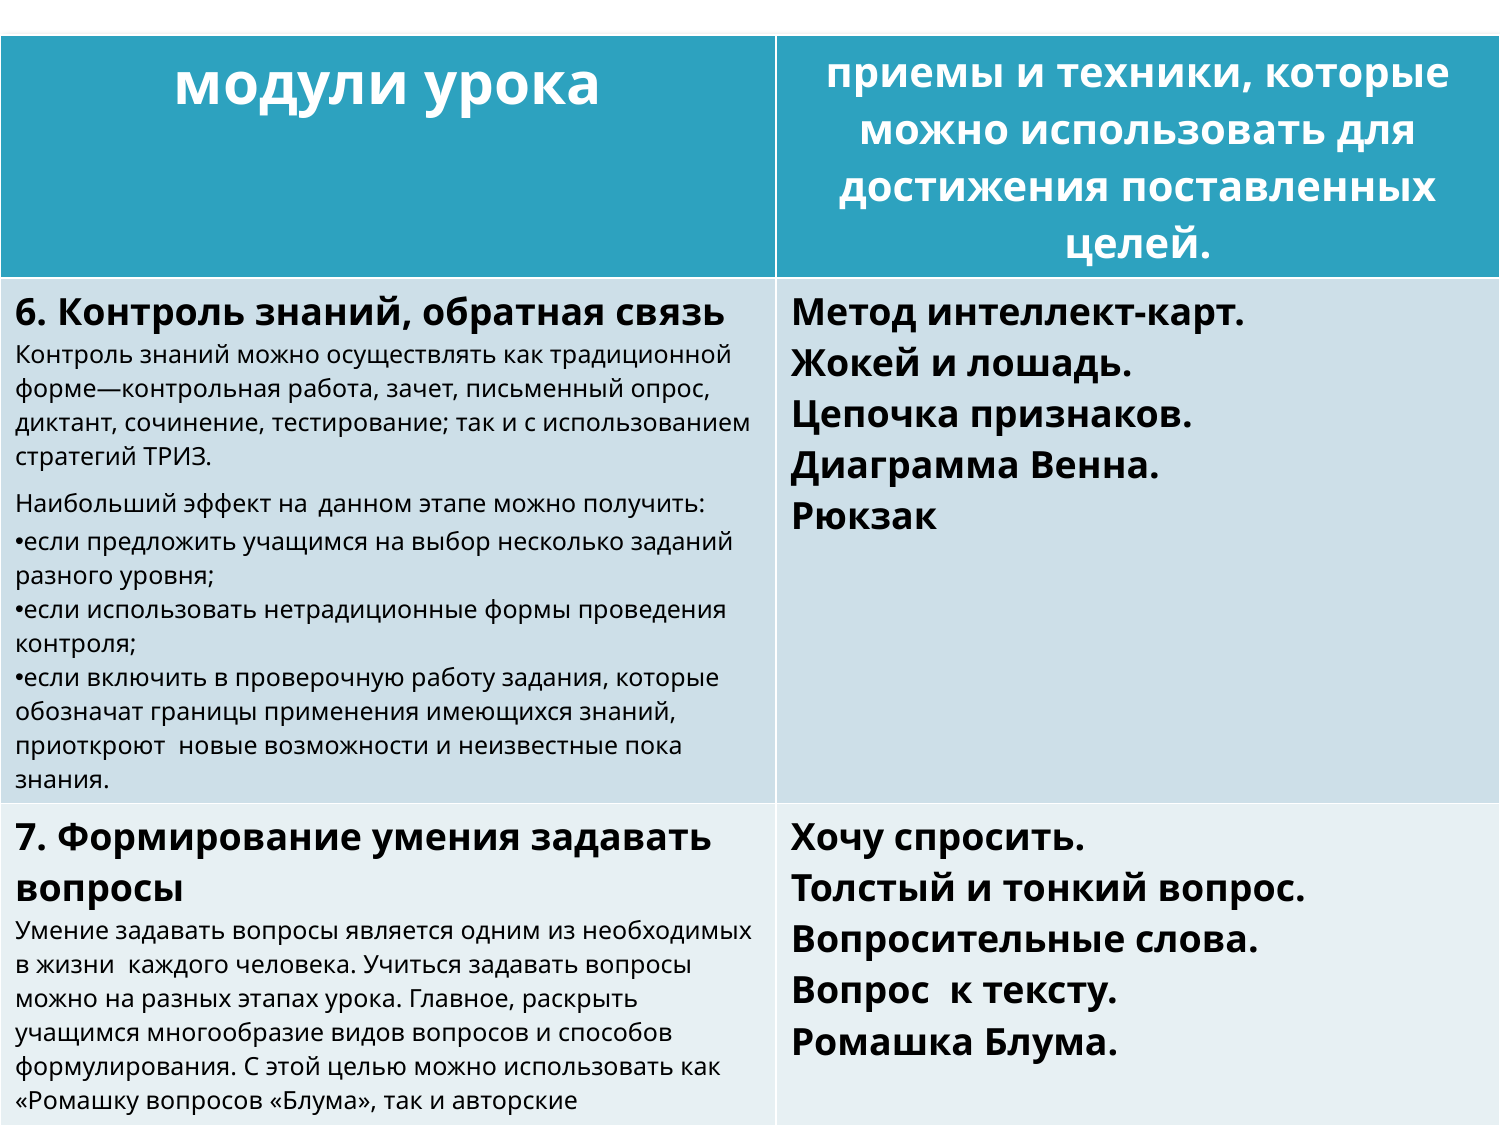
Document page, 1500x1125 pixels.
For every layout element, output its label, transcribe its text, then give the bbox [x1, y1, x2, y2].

table_header приемы и техники, которые можно использовать для достижения поставленных целей. [777, 36, 1499, 277]
table_cell 7. Формирование умения задавать вопросы Умение задавать вопросы является одним из необходимых в жизни каждого человека. Учиться задавать вопросы можно на разных этапах урока. Главное, раскрыть учащимся многообразие видов вопросов и способов формулирования. С этой целью можно использовать как «Ромашку вопросов «Блума», так и авторские педагогические приемы. [1, 804, 775, 1125]
table_cell Хочу спросить. Толстый и тонкий вопрос. Вопросительные слова. Вопрос к тексту. Ромашка Блума. [777, 804, 1499, 1125]
table_header модули урока [1, 36, 775, 277]
table_cell Метод интеллект-карт. Жокей и лошадь. Цепочка признаков. Диаграмма Венна. Рюкзак [777, 279, 1499, 803]
table_cell 6. Контроль знаний, обратная связь Контроль знаний можно осуществлять как традиционной форме—контрольная работа, зачет, письменный опрос, диктант, сочинение, тестирование; так и с использованием стратегий ТРИЗ. Наибольший эффект на данном этапе можно получить: если предложить учащимся на выбор несколько заданий разного уровня; если использовать нетрадиционные формы проведения контроля; если включить в проверочную работу задания, которые обозначат границы применения имеющихся знаний, приоткроют новые возможности и неизвестные пока знания. [1, 279, 775, 803]
